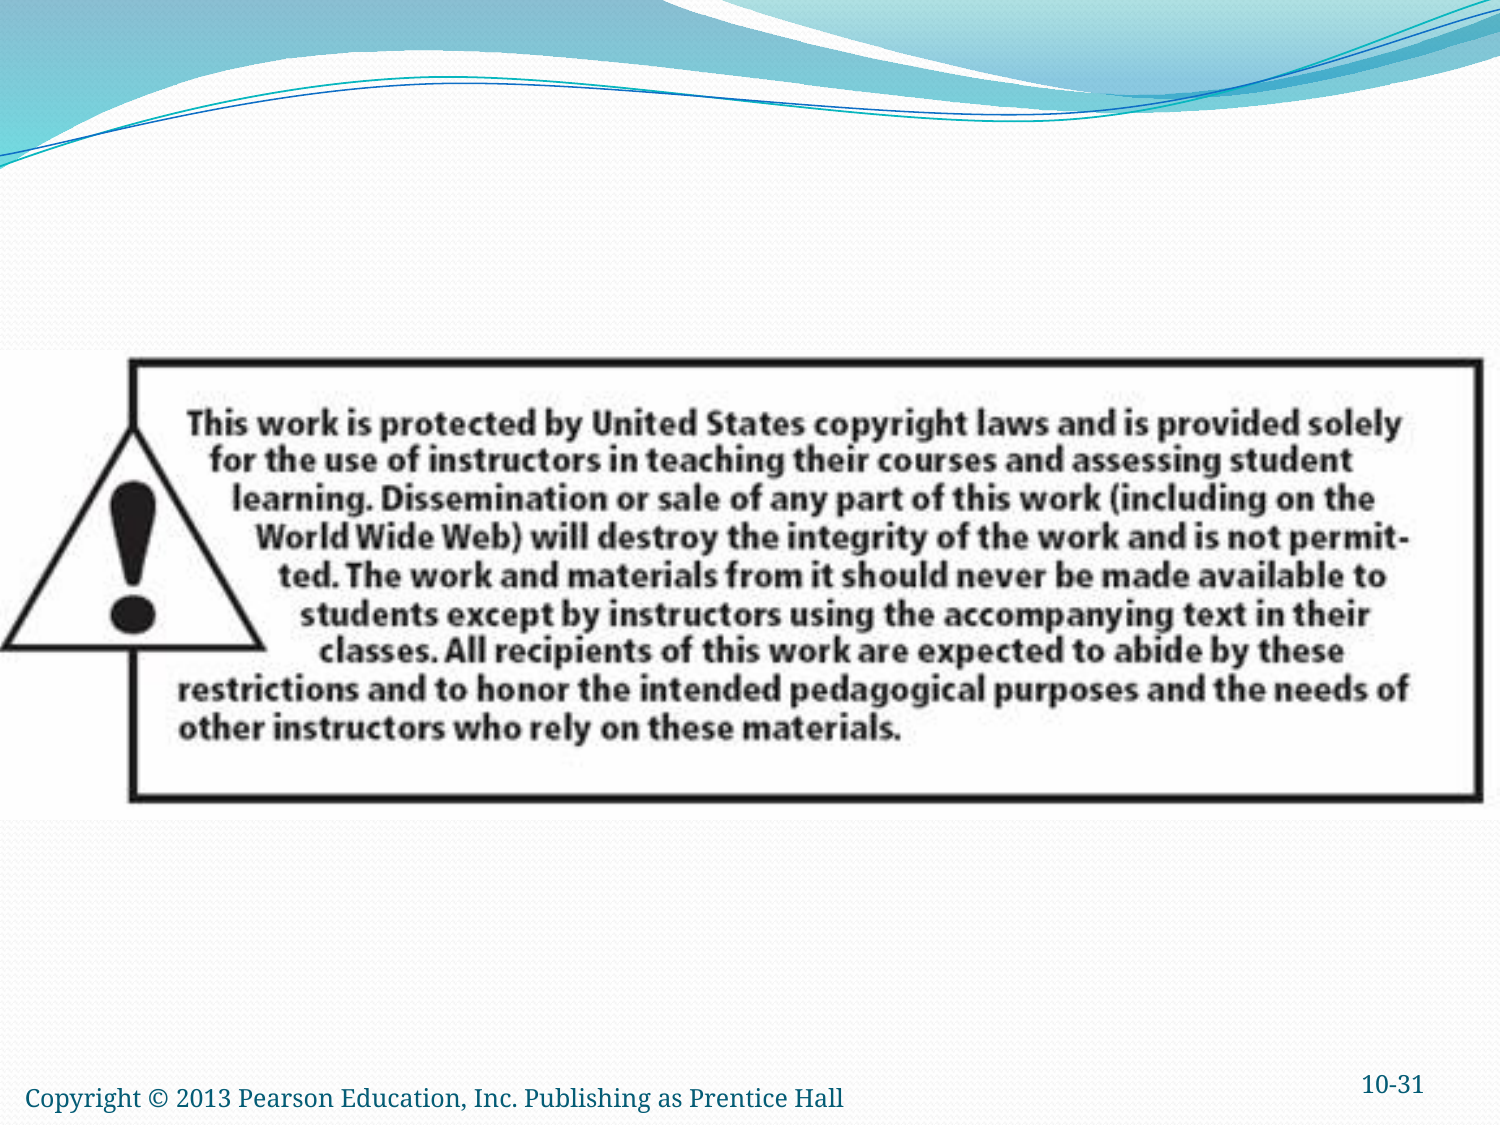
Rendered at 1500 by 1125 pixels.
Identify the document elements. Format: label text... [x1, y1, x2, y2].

slide_number 10-31 [1299, 1042, 1425, 1103]
text_box Copyright © 2013 Pearson Education, Inc. Publishing as Prentice Hall [24, 1074, 988, 1113]
picture [0, 350, 1500, 820]
